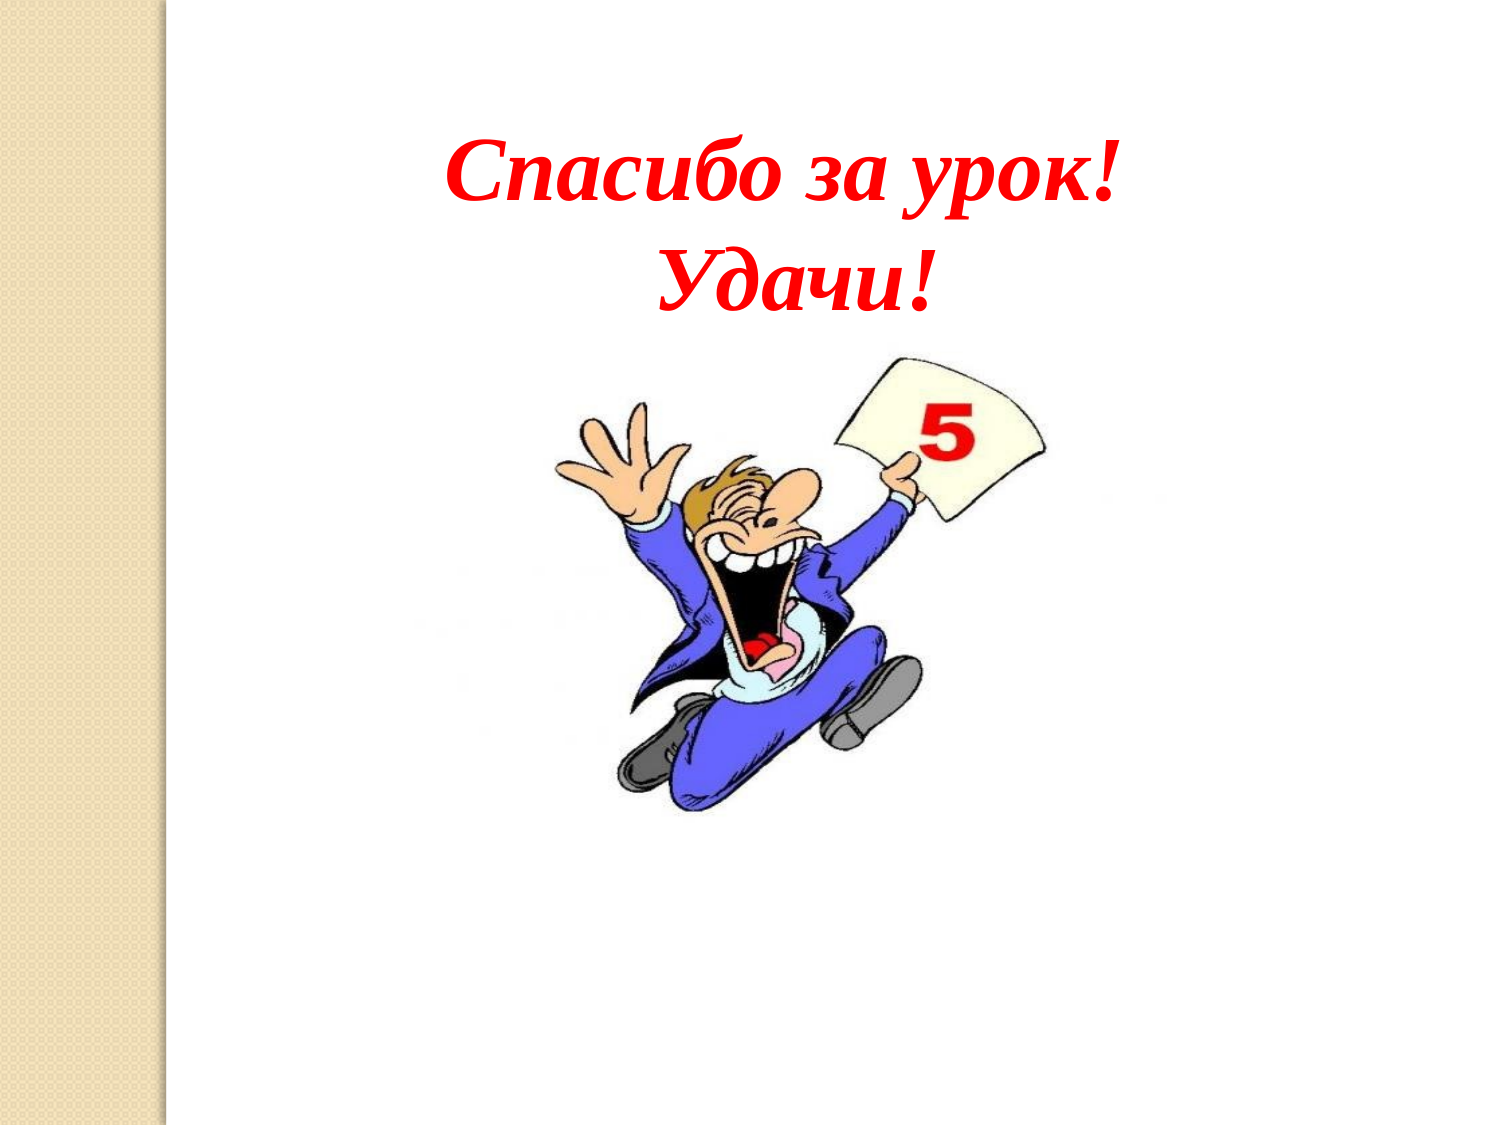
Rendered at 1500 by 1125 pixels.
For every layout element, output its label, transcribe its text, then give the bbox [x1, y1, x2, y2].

picture [383, 333, 1176, 823]
text_box Спасибо за урок! Удачи! [171, 101, 1424, 337]
